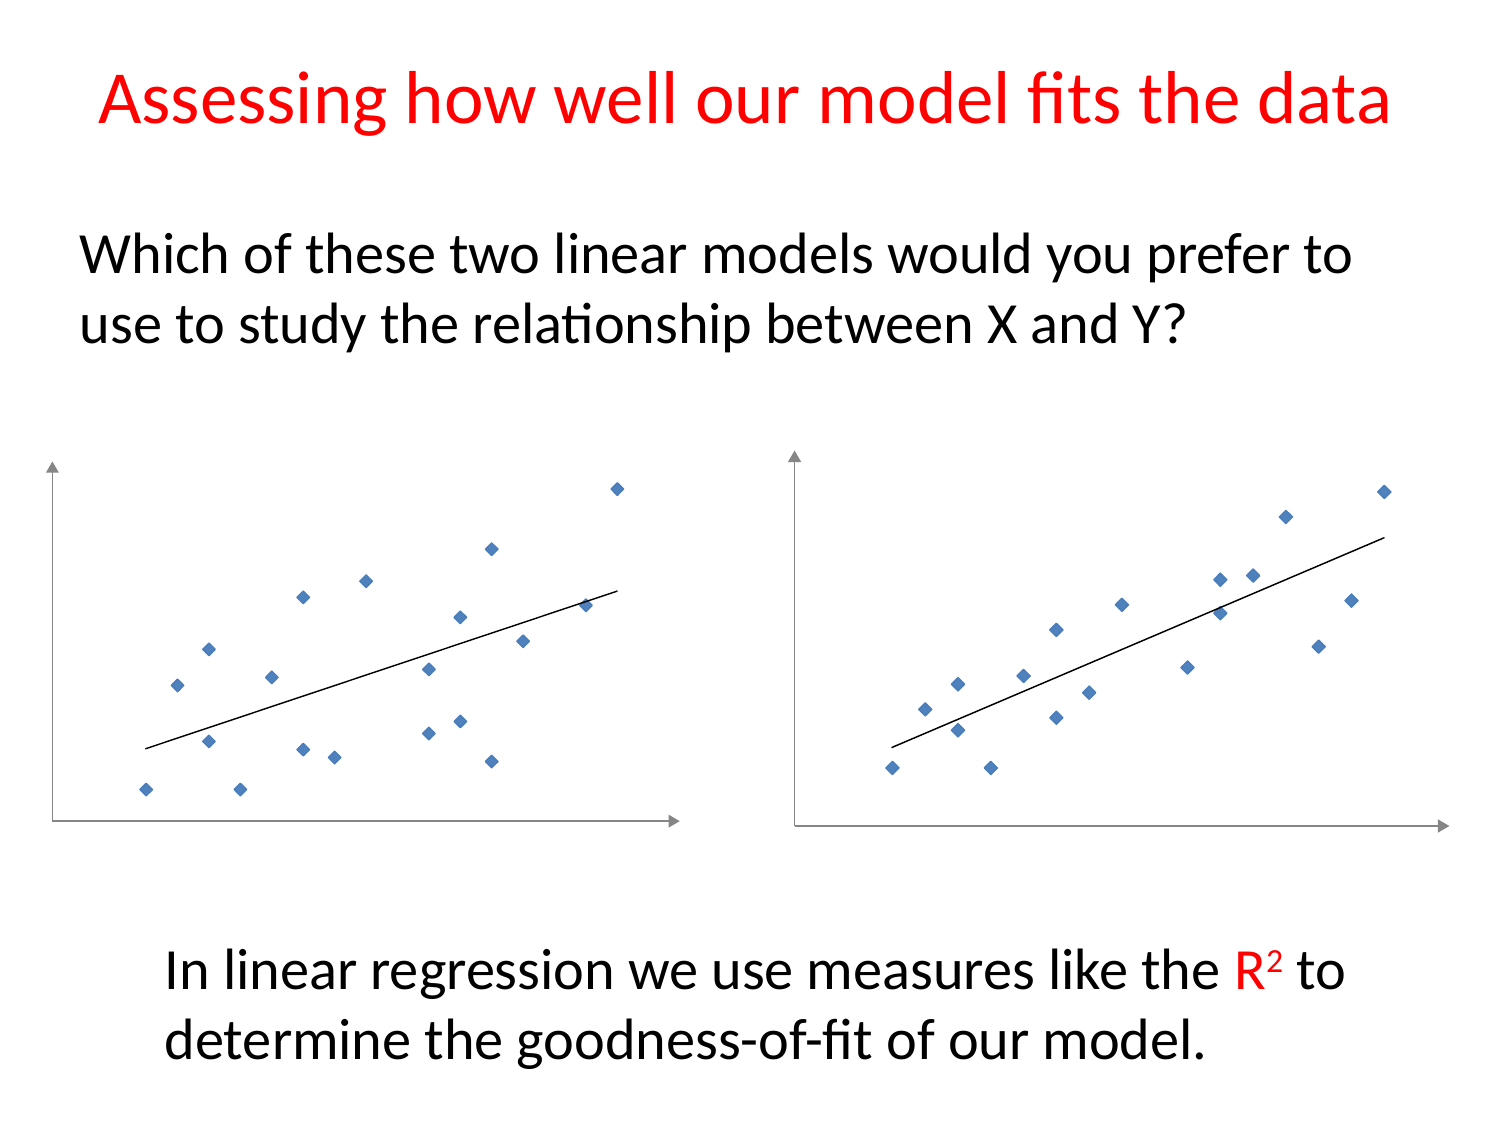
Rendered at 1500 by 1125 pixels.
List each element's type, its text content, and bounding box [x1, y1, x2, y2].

picture [770, 426, 1471, 848]
picture [29, 438, 701, 842]
title Assessing how well our model fits the data [70, 0, 1421, 188]
list Which of these two linear models would you prefer to use to study the relationship between X and Y? [64, 208, 1436, 610]
text_box In linear regression we use measures like the R2 to determine the goodness-of-fit of our model. [149, 924, 1500, 1125]
